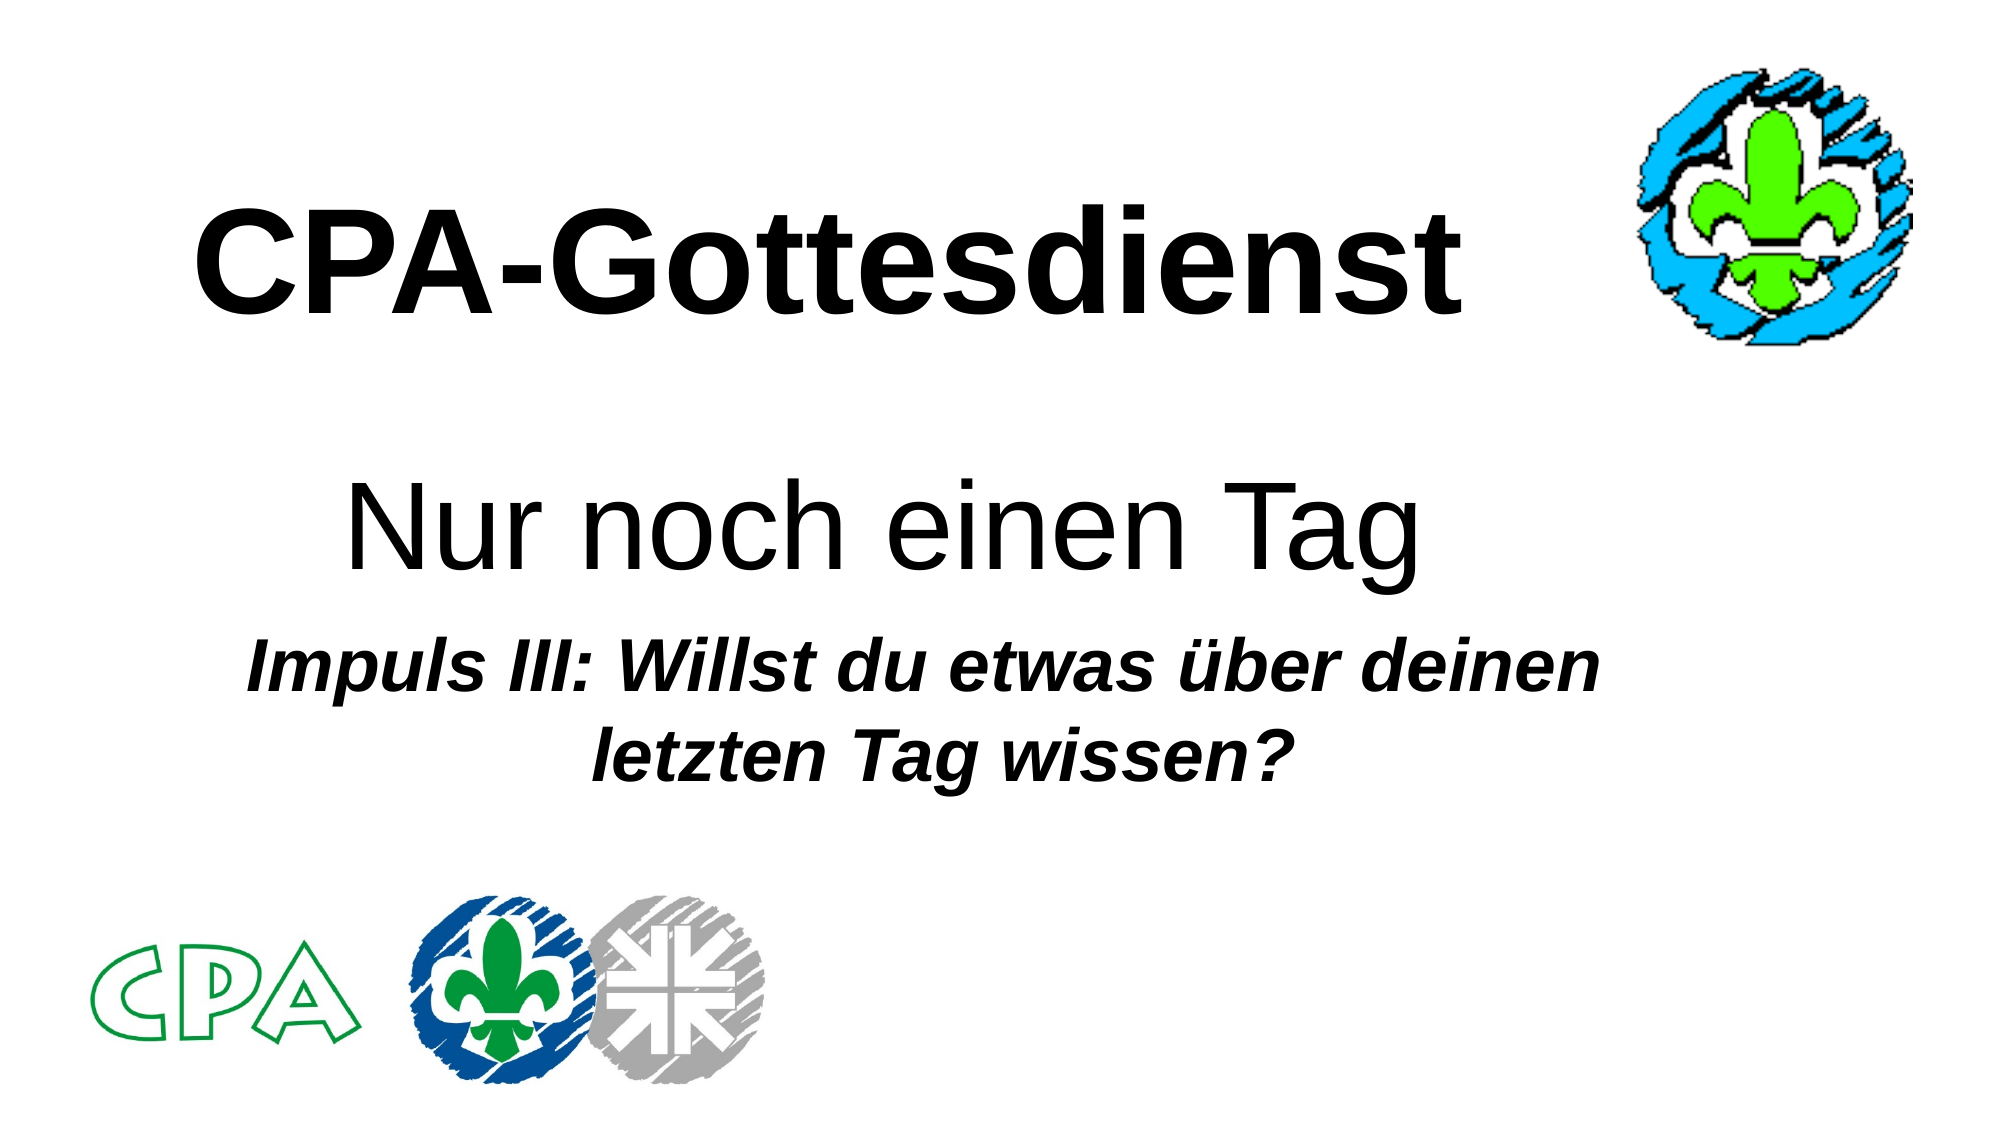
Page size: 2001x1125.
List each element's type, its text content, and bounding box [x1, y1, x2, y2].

picture [1628, 66, 1913, 350]
title CPA-Gottesdienst [114, 133, 1543, 375]
subtitle Nur noch einen Tag [303, 437, 1464, 608]
text_box Impuls III: Willst du etwas über deinen letzten Tag wissen? [208, 608, 1642, 804]
picture [90, 893, 768, 1085]
